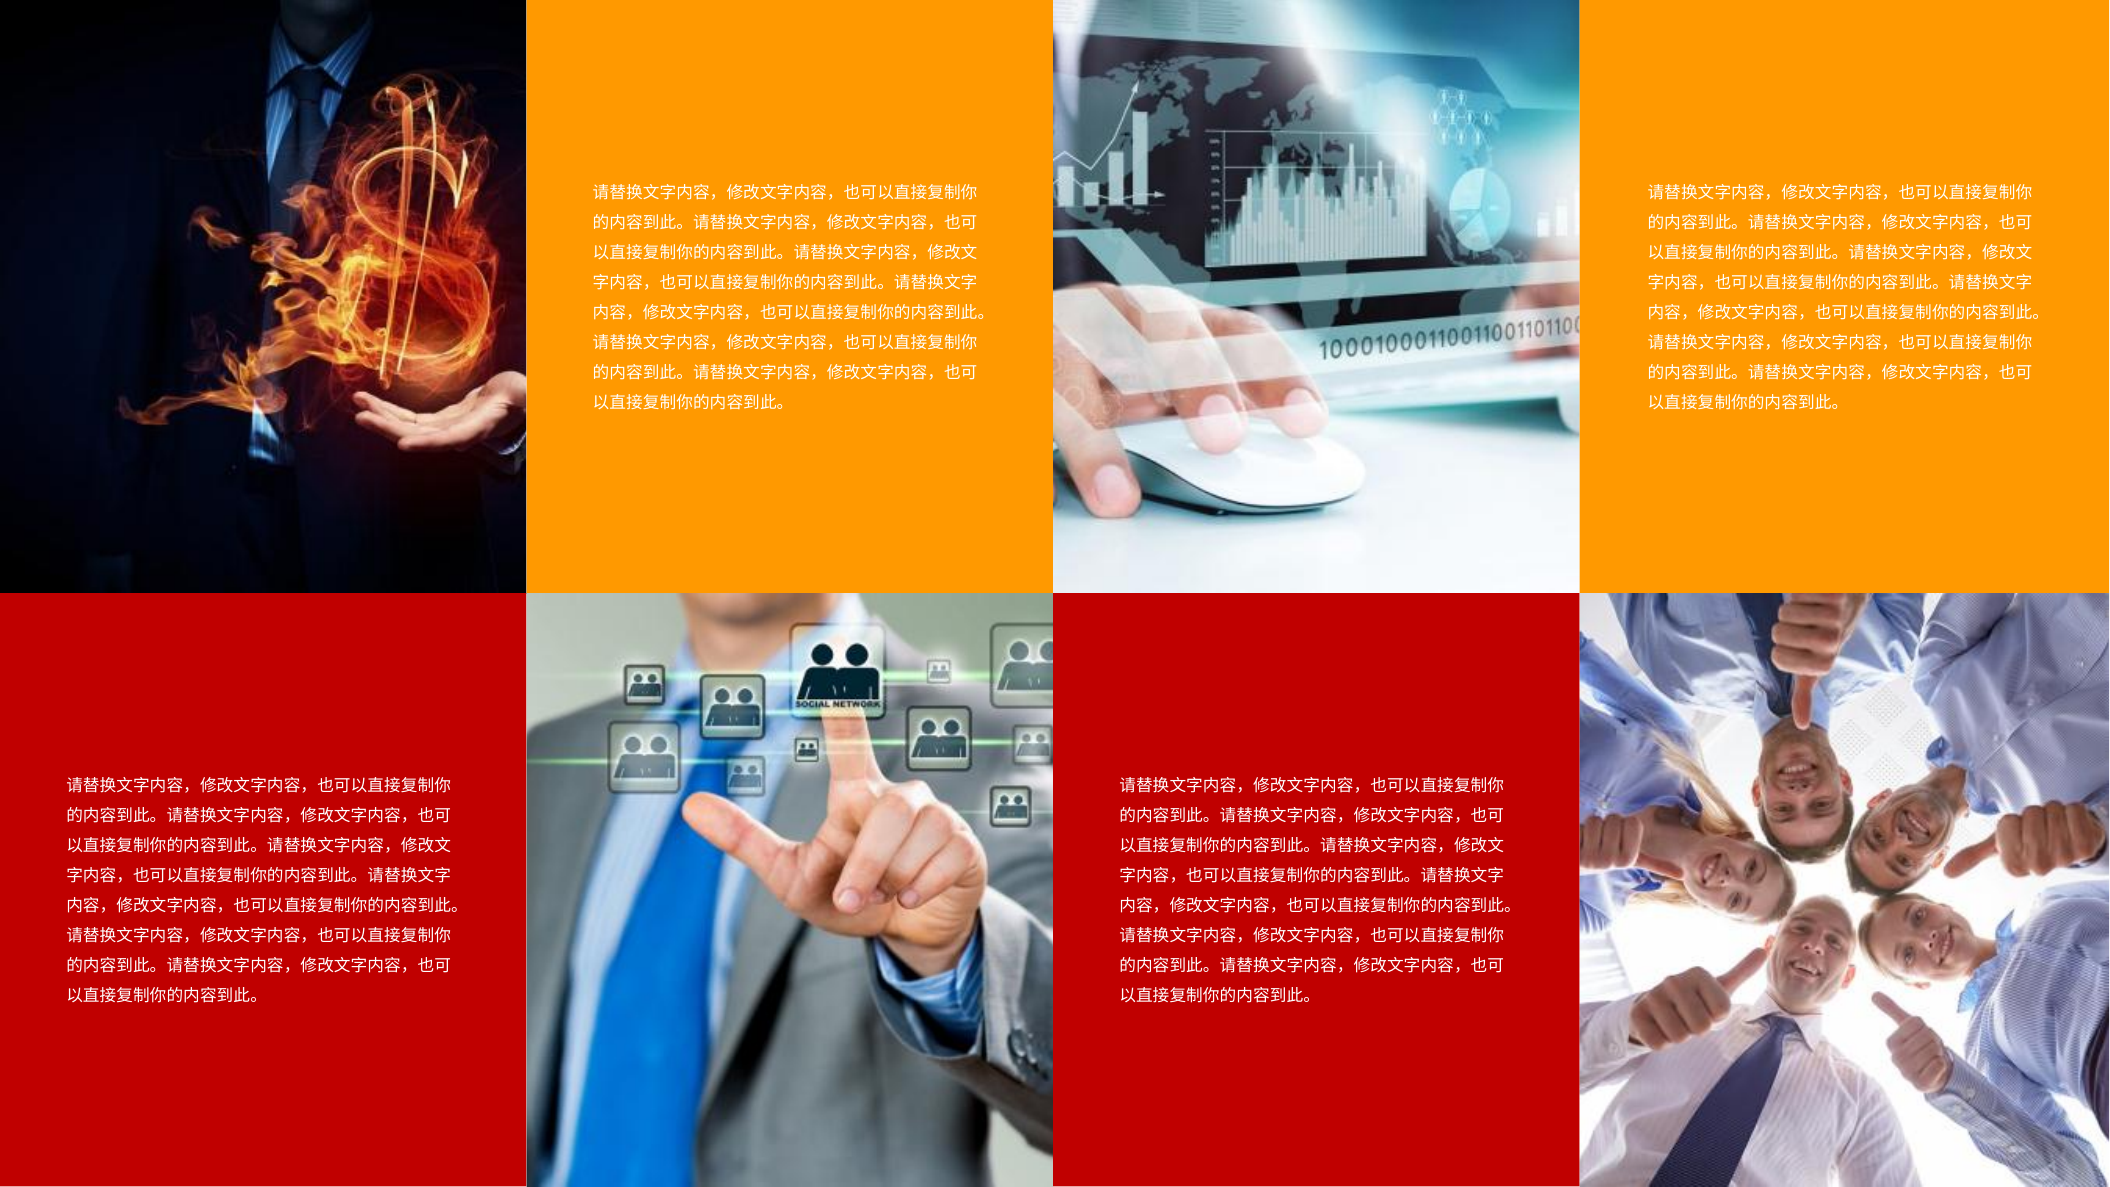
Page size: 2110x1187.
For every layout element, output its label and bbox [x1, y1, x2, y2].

text_box [1579, 0, 2110, 1187]
text_box [526, 0, 1053, 1187]
text_box [1053, 0, 1579, 1187]
text_box [0, 0, 526, 1187]
